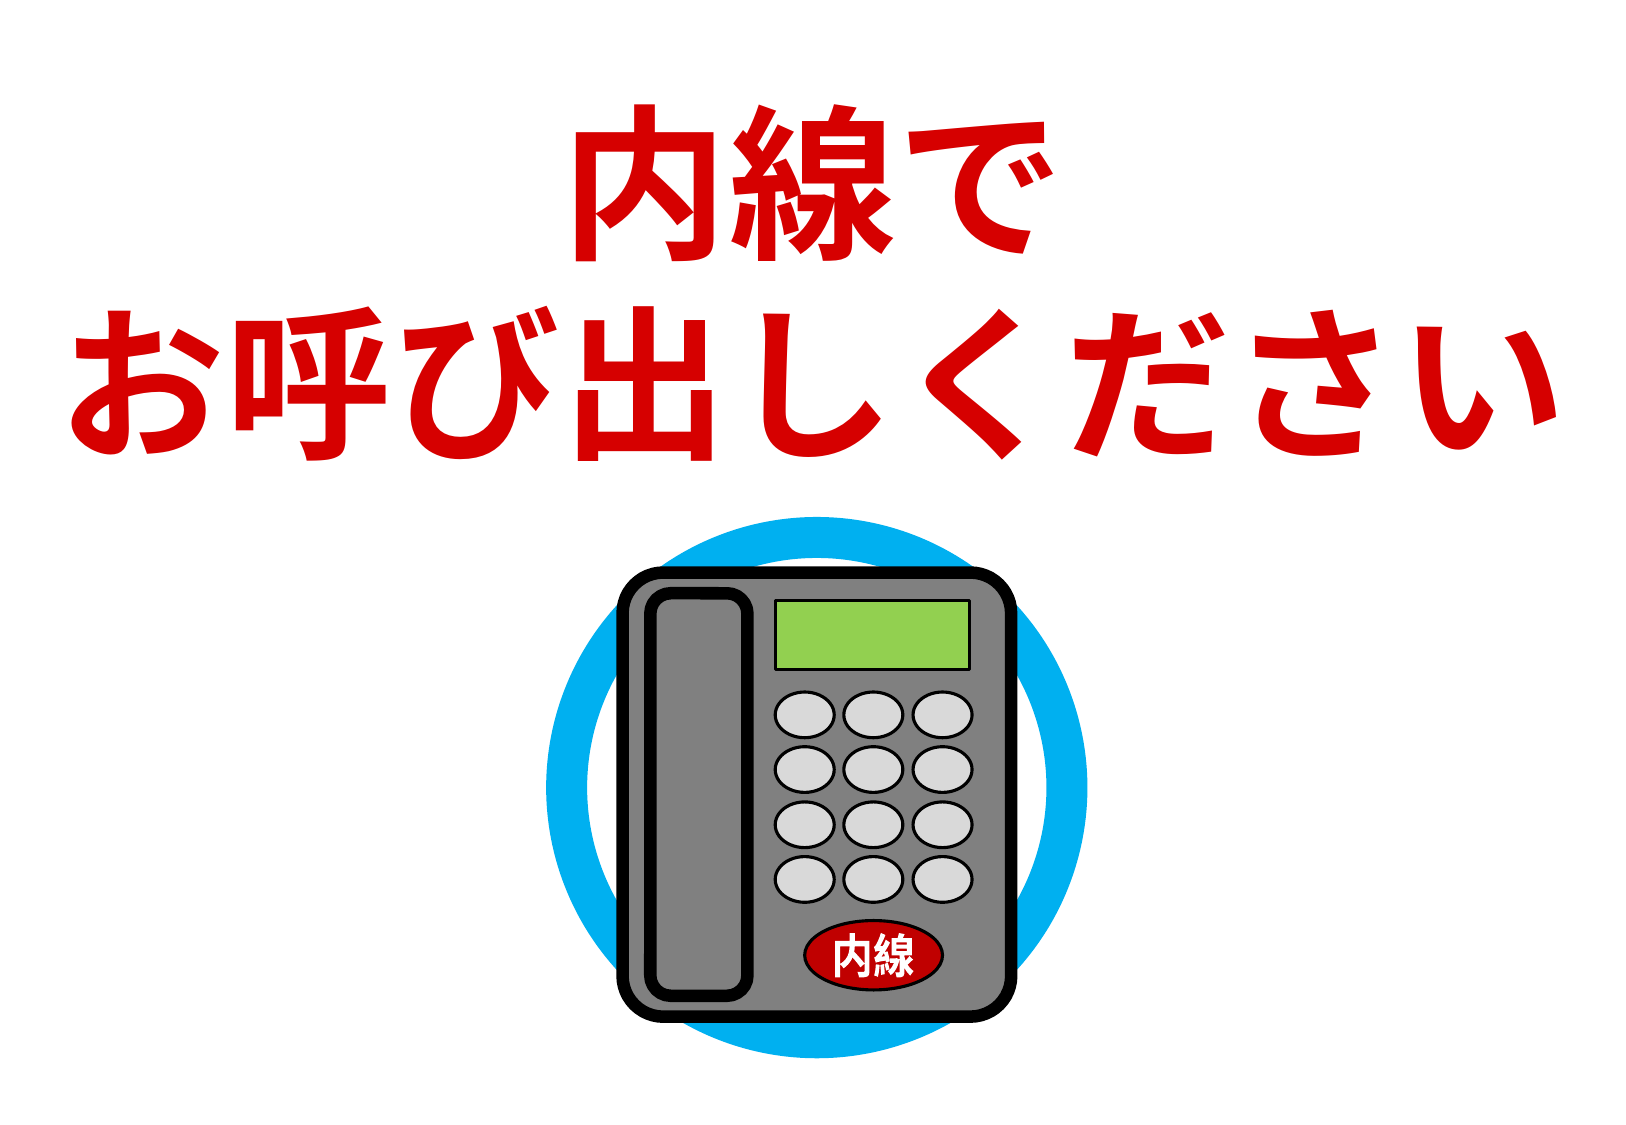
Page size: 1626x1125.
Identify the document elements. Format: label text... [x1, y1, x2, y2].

text_box 内線で お呼び出しください [0, 72, 1625, 487]
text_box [545, 516, 1088, 1059]
